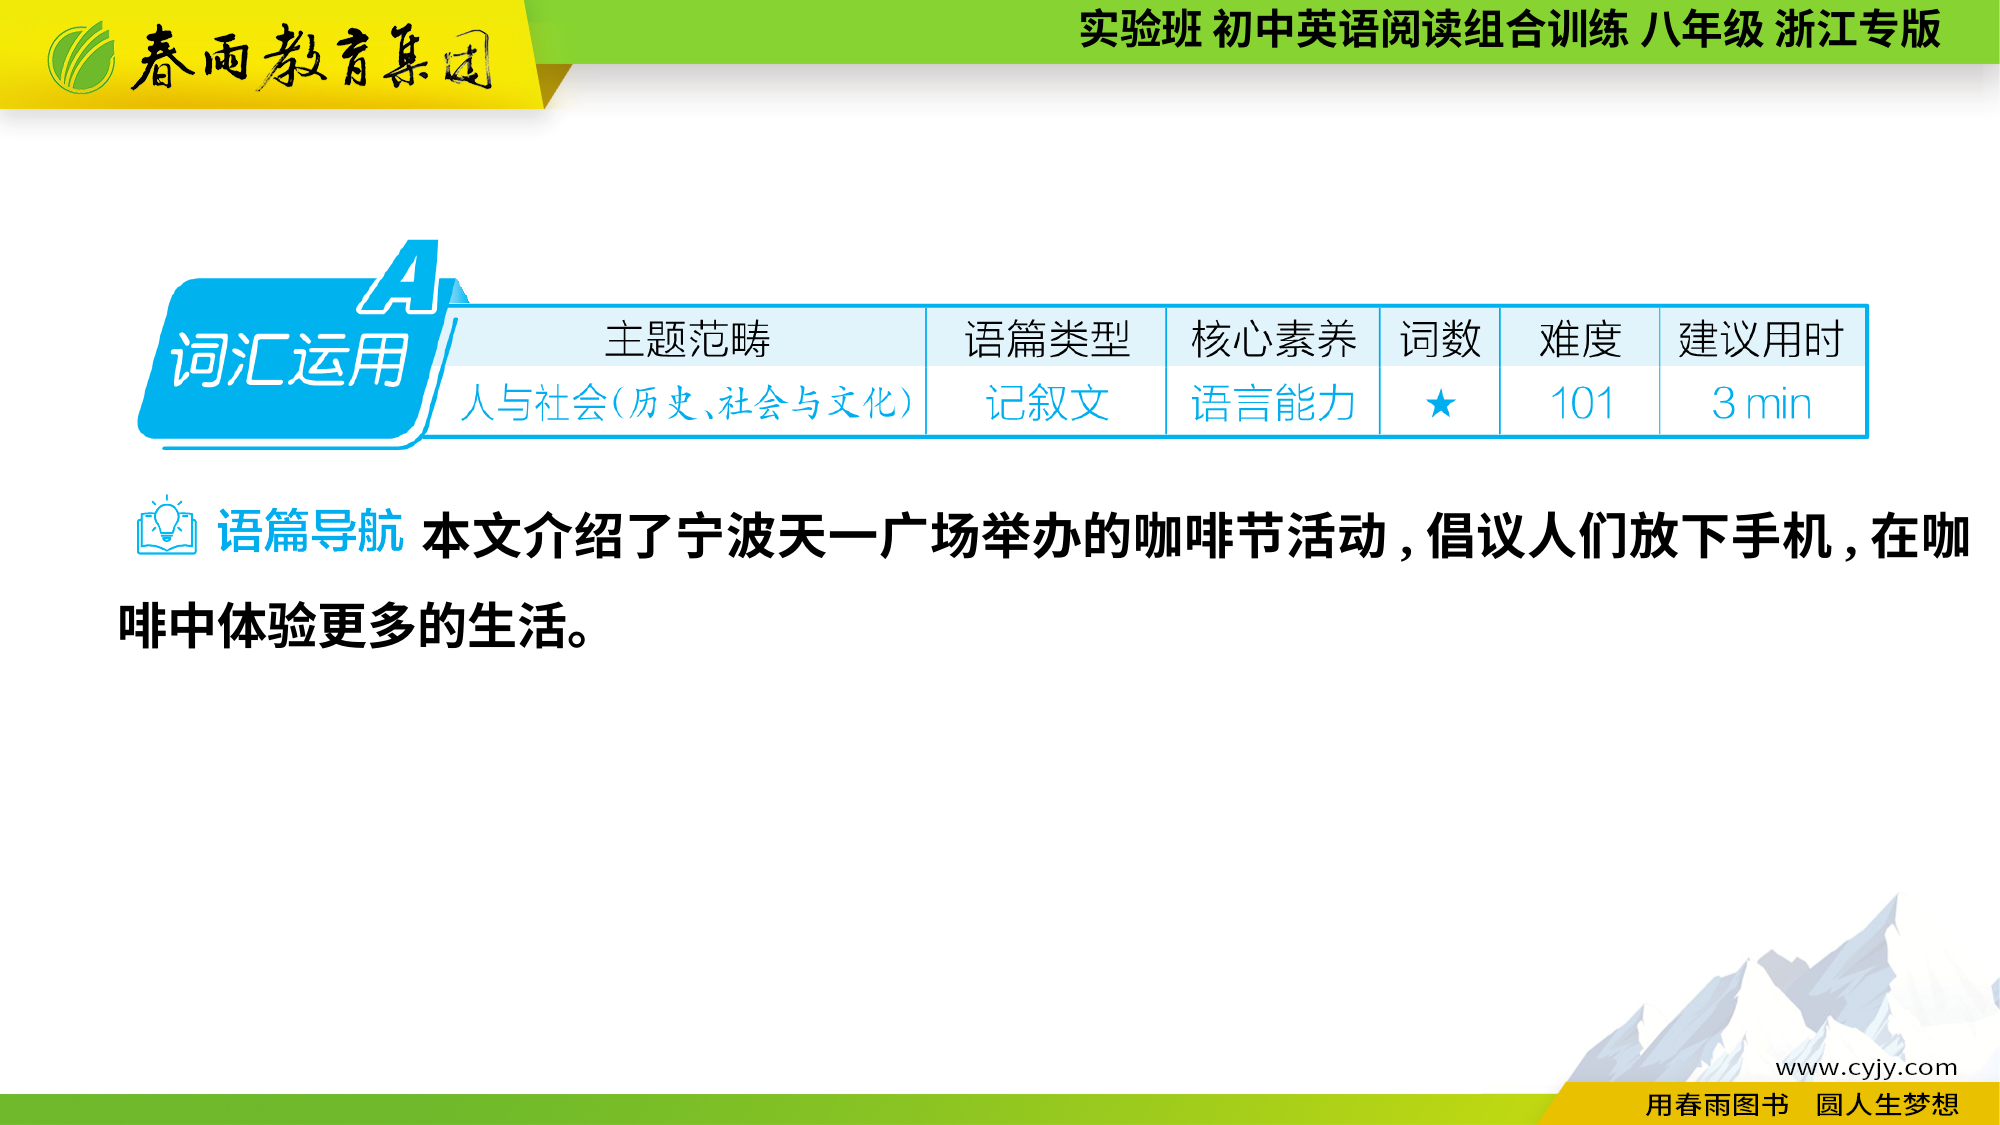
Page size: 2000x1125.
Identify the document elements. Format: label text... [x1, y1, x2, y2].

list 本文介绍了宁波天一广场举办的咖啡节活动,倡议人们放下手机,在咖啡中体验更多的生活。 [102, 466, 1987, 653]
picture [0, 0, 2000, 1125]
